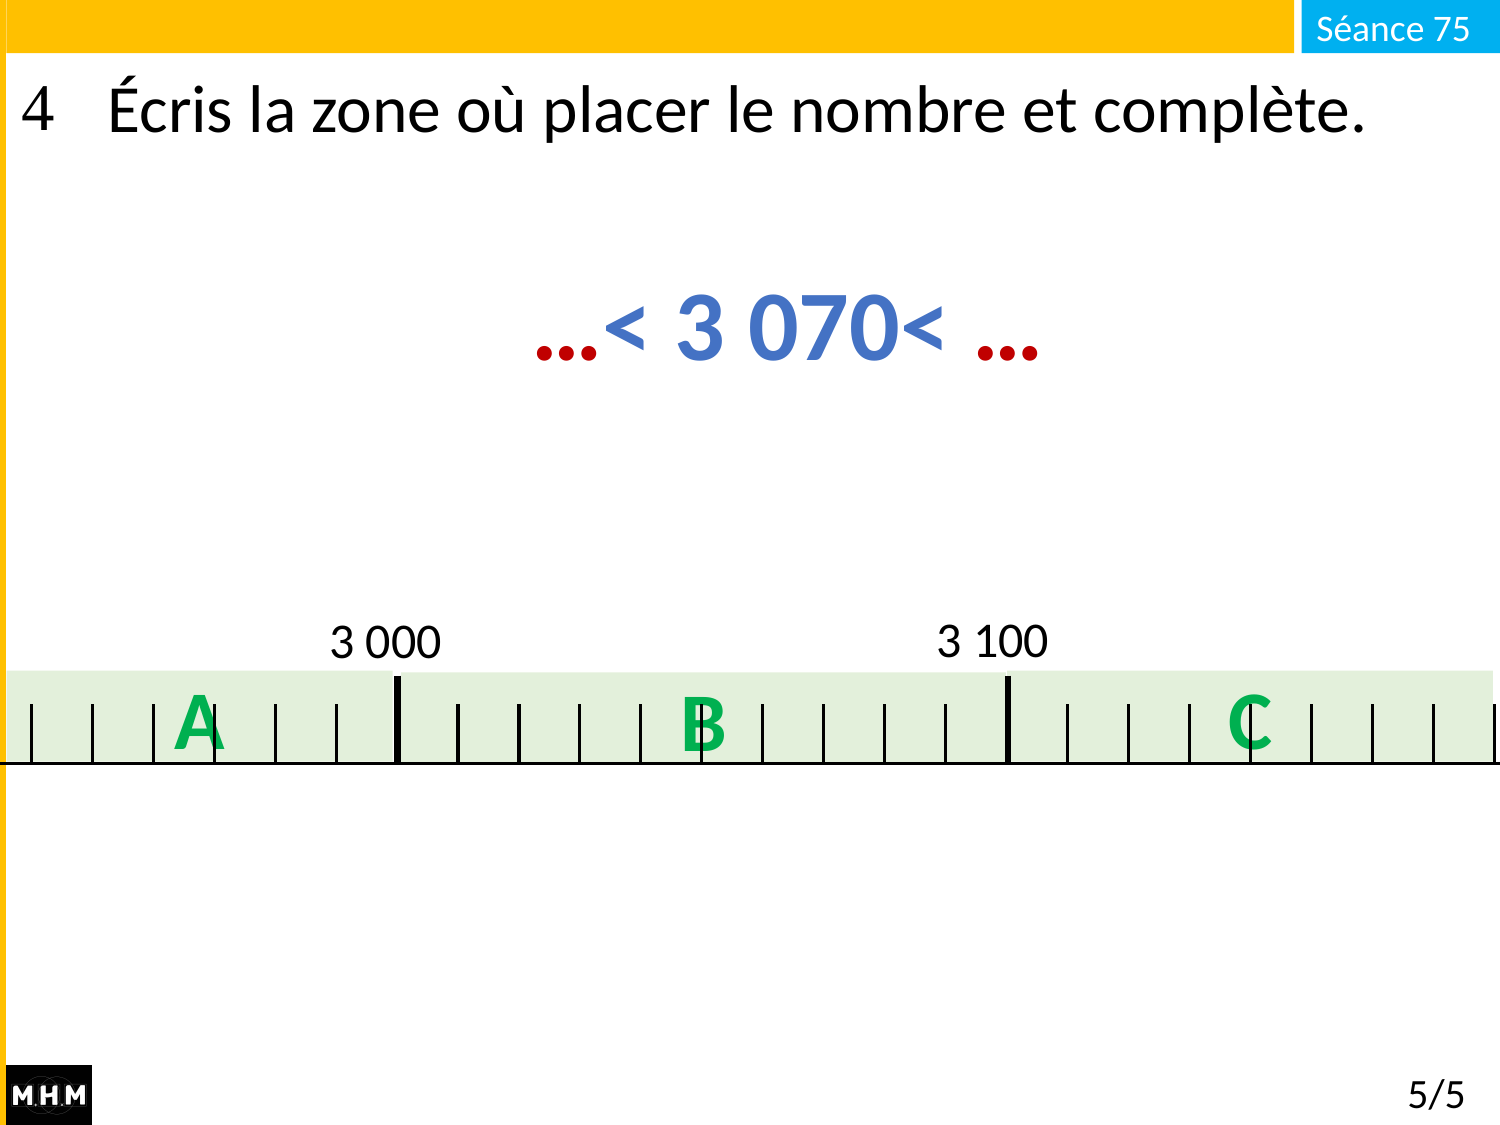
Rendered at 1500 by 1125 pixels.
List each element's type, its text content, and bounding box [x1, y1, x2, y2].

list 5/5 [1373, 1064, 1500, 1125]
text_box 3 000 [314, 601, 472, 675]
text_box C [1068, 670, 1494, 675]
text_box B [472, 671, 910, 675]
title Écris la zone où placer le nombre et complète. [92, 29, 1387, 192]
picture [6, 1065, 92, 1125]
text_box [0, 675, 1500, 765]
text_box 3 100 [910, 599, 1068, 675]
text_box …< 3 070< … [202, 253, 1374, 388]
text_box A [6, 670, 314, 675]
